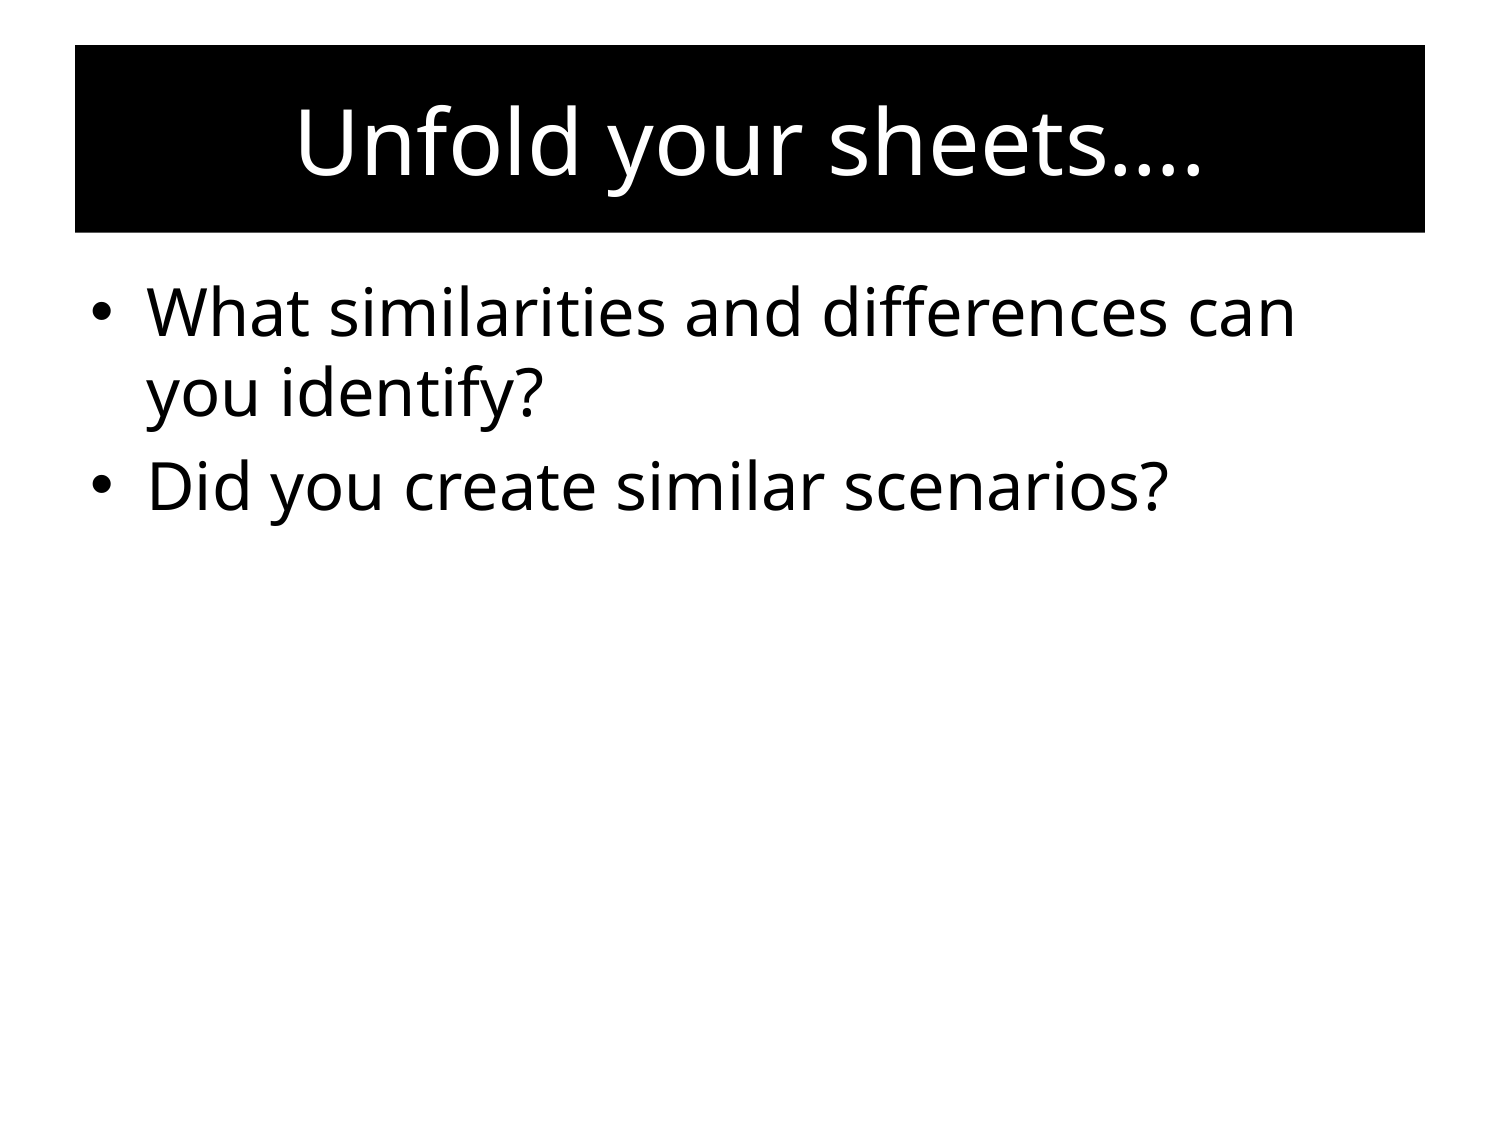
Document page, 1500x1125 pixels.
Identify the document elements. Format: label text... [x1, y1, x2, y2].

list What similarities and differences can you identify? Did you create similar scenarios? [75, 262, 1425, 1005]
title Unfold your sheets…. [75, 45, 1425, 233]
